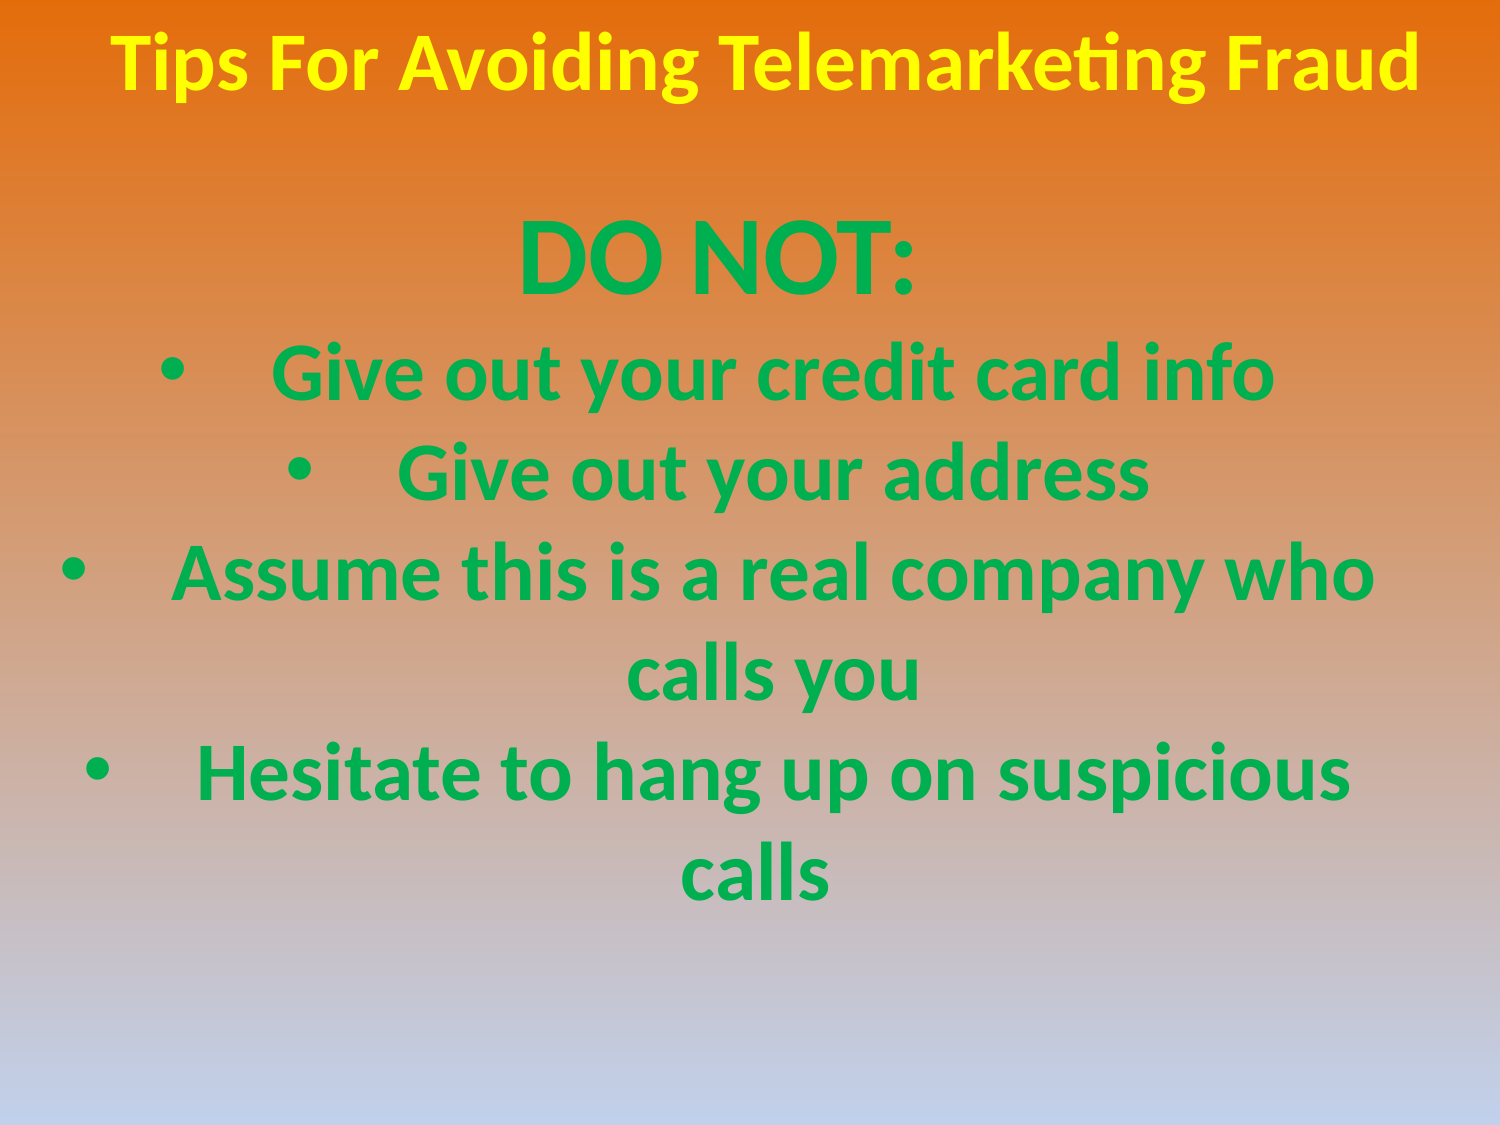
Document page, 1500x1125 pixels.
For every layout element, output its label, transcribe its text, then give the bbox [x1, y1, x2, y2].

text_box DO NOT: Give out your credit card info Give out your address Assume this is a real company who calls you Hesitate to hang up on suspicious calls [0, 174, 1437, 925]
text_box Tips For Avoiding Telemarketing Fraud [95, 0, 1438, 115]
